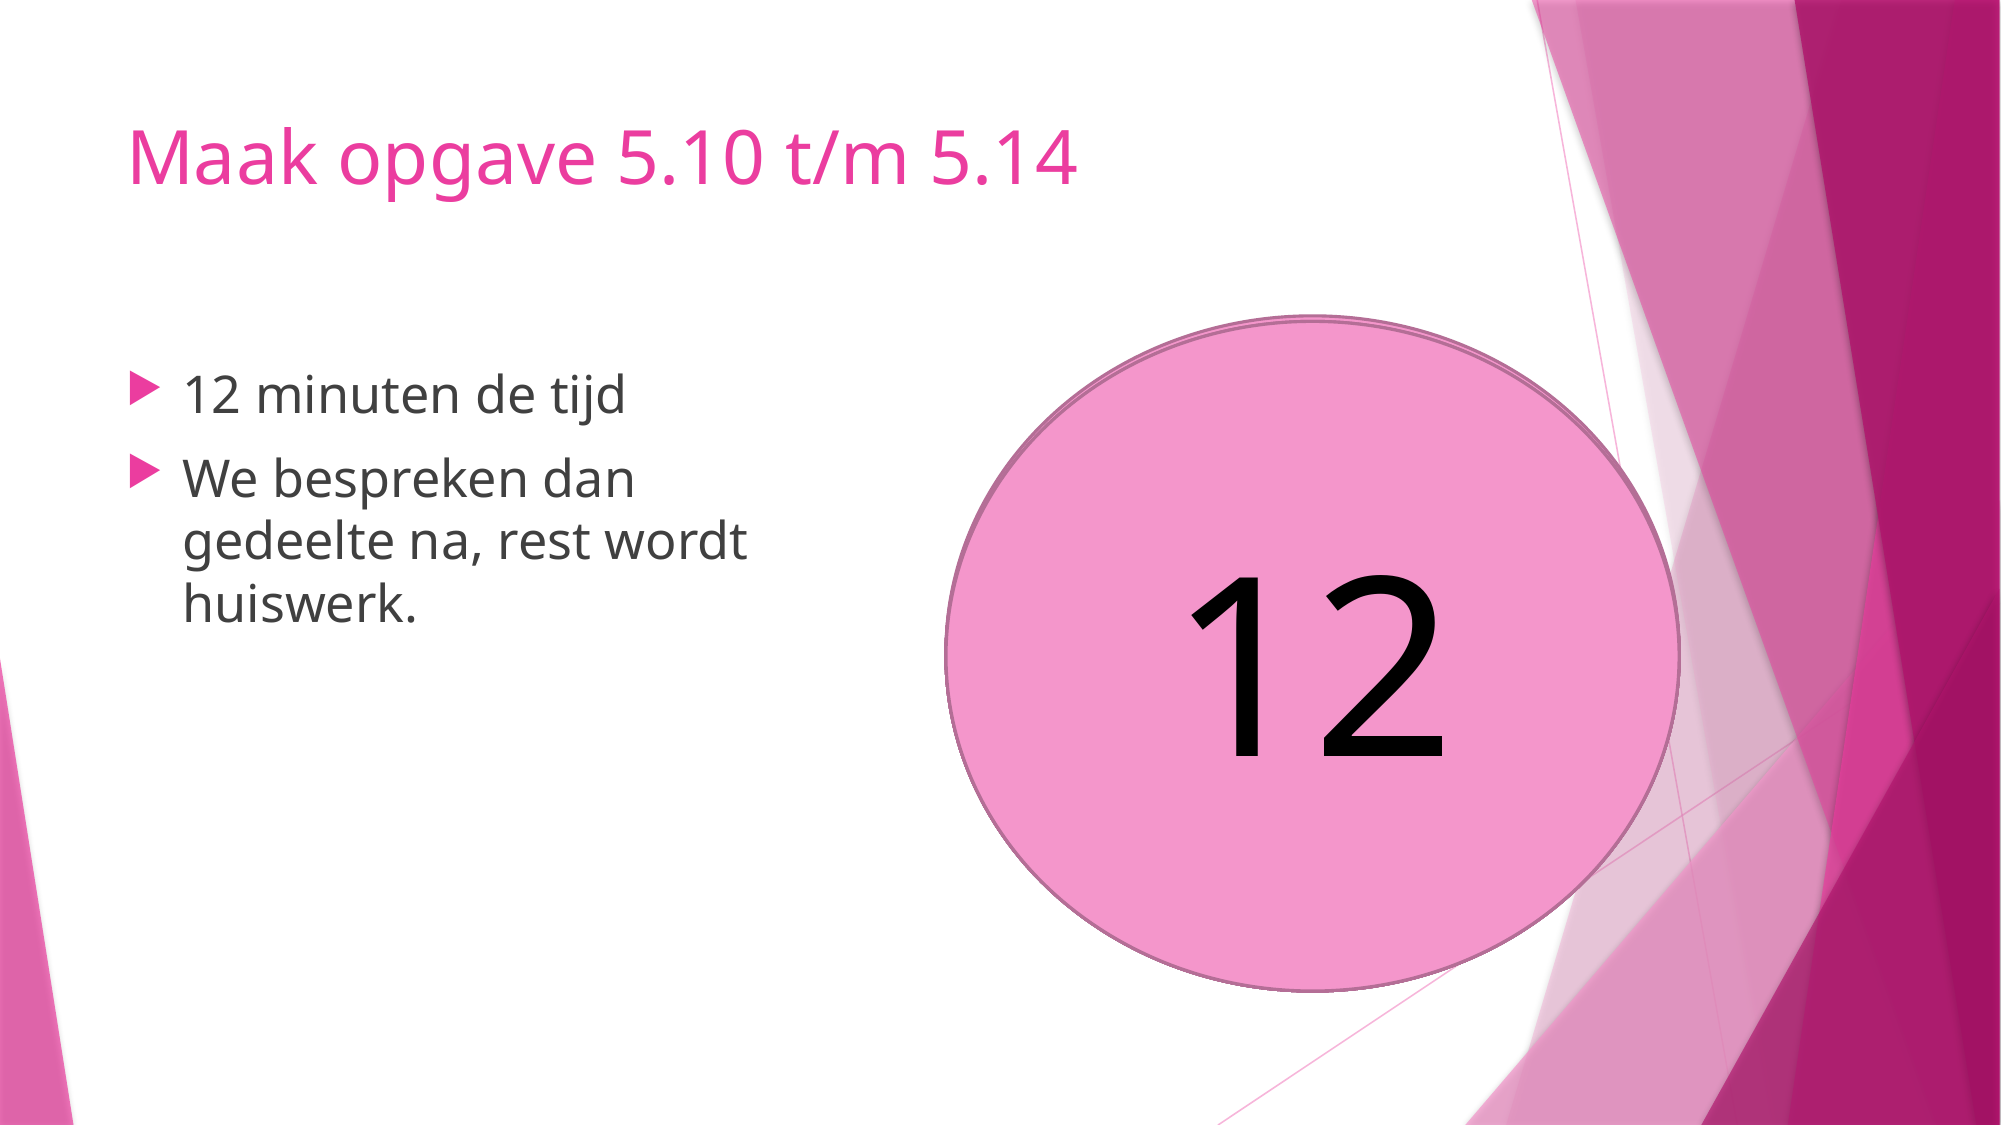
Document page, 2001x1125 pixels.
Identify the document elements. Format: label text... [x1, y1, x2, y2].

list 12 minuten de tijd We bespreken dan gedeelte na, rest wordt huiswerk. [111, 354, 774, 992]
title Maak opgave 5.10 t/m 5.14 [111, 101, 1522, 319]
text_box 12 [944, 319, 1681, 993]
text_box 10 [948, 314, 1677, 603]
